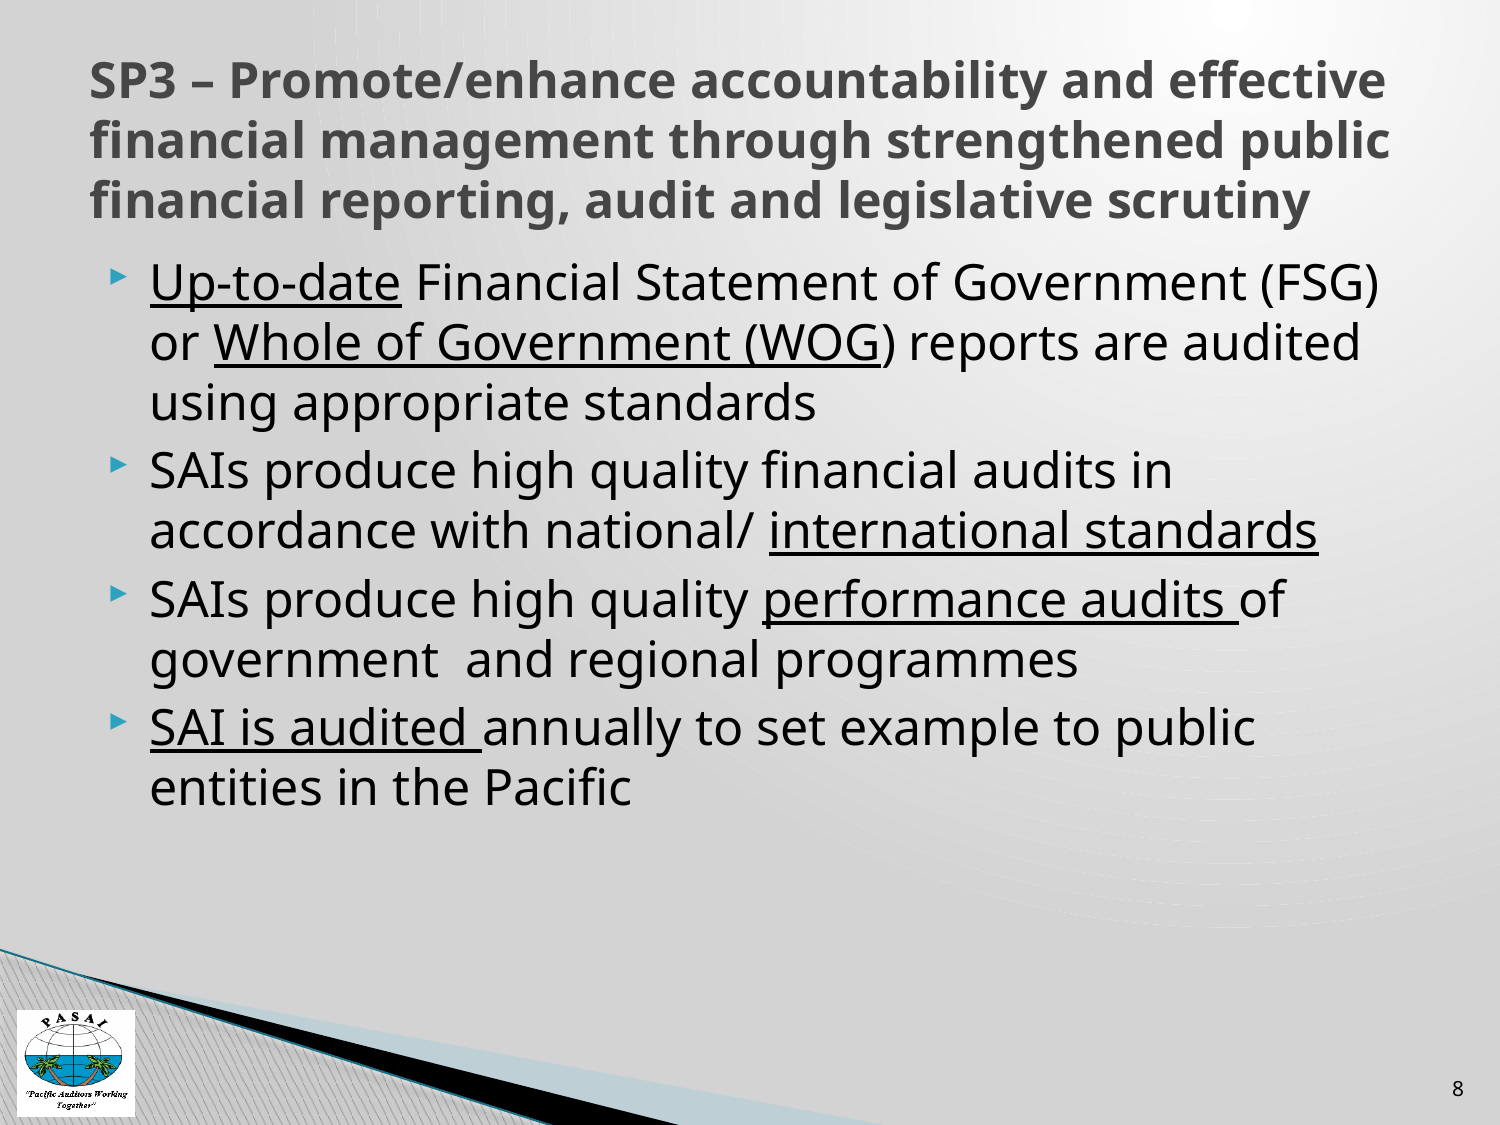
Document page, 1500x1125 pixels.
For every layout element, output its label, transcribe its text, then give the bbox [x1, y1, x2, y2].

picture [17, 1010, 135, 1117]
slide_number 8 [1418, 1051, 1479, 1112]
list Up-to-date Financial Statement of Government (FSG) or Whole of Government (WOG) reports are audited using appropriate standards SAIs produce high quality financial audits in accordance with national/ international standards SAIs produce high quality performance audits of government and regional programmes SAI is audited annually to set example to public entities in the Pacific [75, 243, 1425, 986]
title SP3 – Promote/enhance accountability and effective financial management through strengthened public financial reporting, audit and legislative scrutiny [75, 45, 1425, 233]
